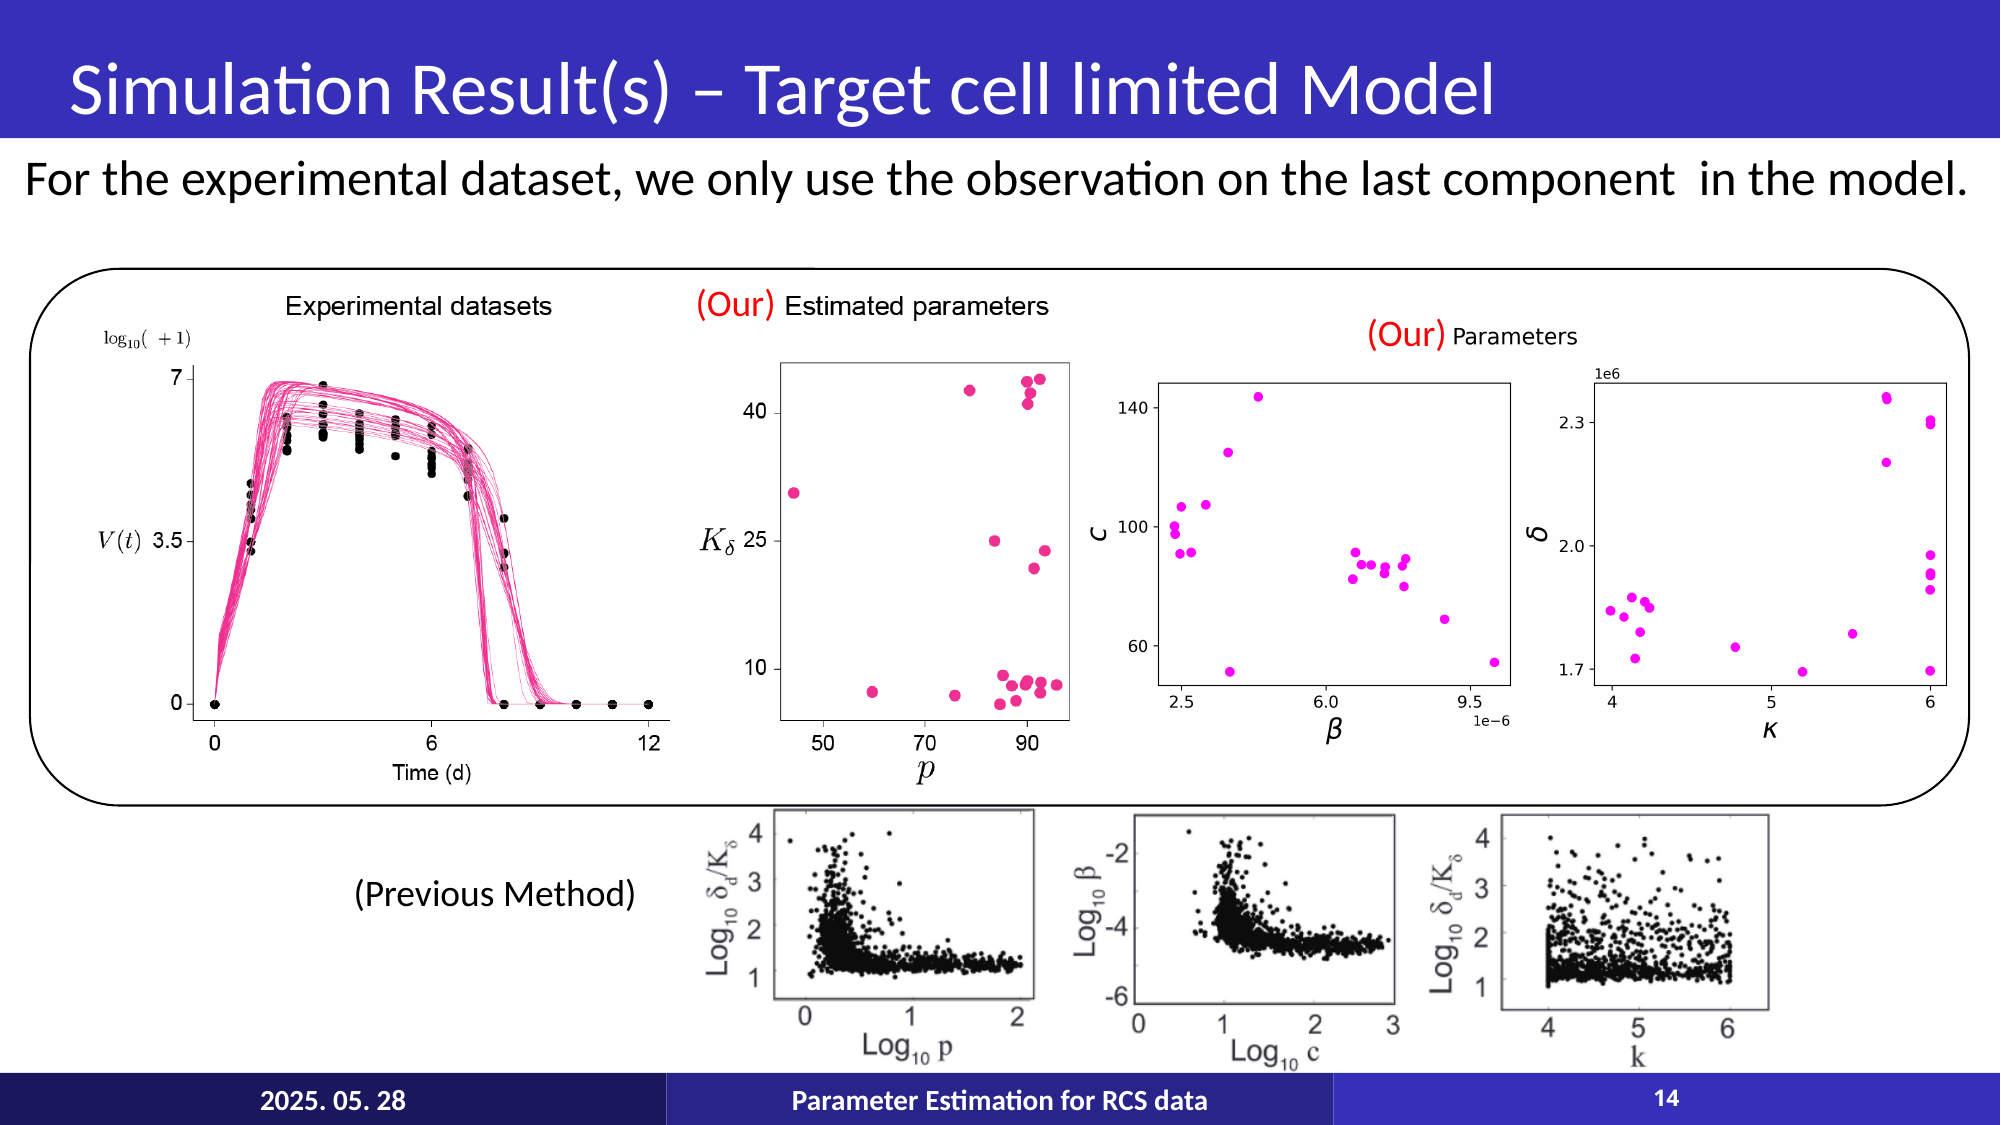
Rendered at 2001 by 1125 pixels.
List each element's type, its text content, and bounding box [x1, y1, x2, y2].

picture [1062, 803, 1407, 1072]
picture [691, 789, 1051, 1072]
picture [1418, 805, 1781, 1072]
picture [98, 291, 1961, 787]
text_box [28, 267, 1971, 807]
text_box Simulation Result(s) – Target cell limited Model [59, 34, 1708, 136]
text_box (Previous Method) [338, 862, 691, 922]
